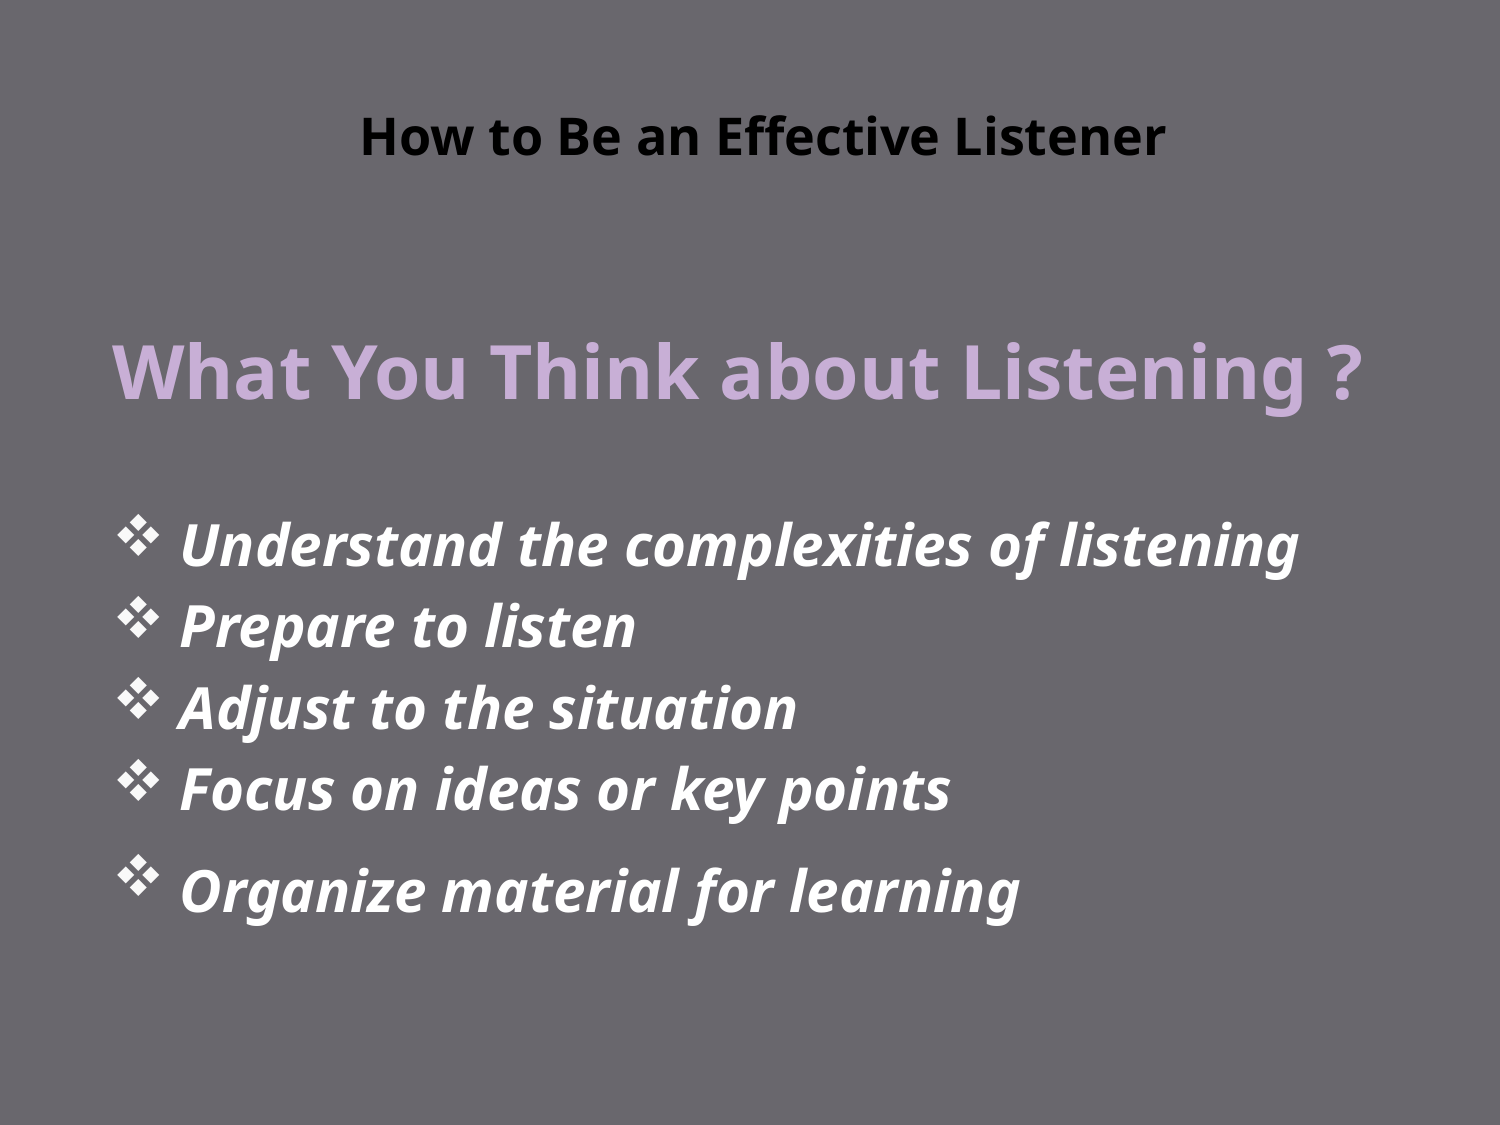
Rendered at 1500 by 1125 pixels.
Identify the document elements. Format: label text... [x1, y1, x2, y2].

title How to Be an Effective Listener [0, 54, 1500, 175]
list What You Think about Listening ? Understand the complexities of listening Prepare to listen Adjust to the situation Focus on ideas or key points Organize material for learning [75, 262, 1425, 1035]
